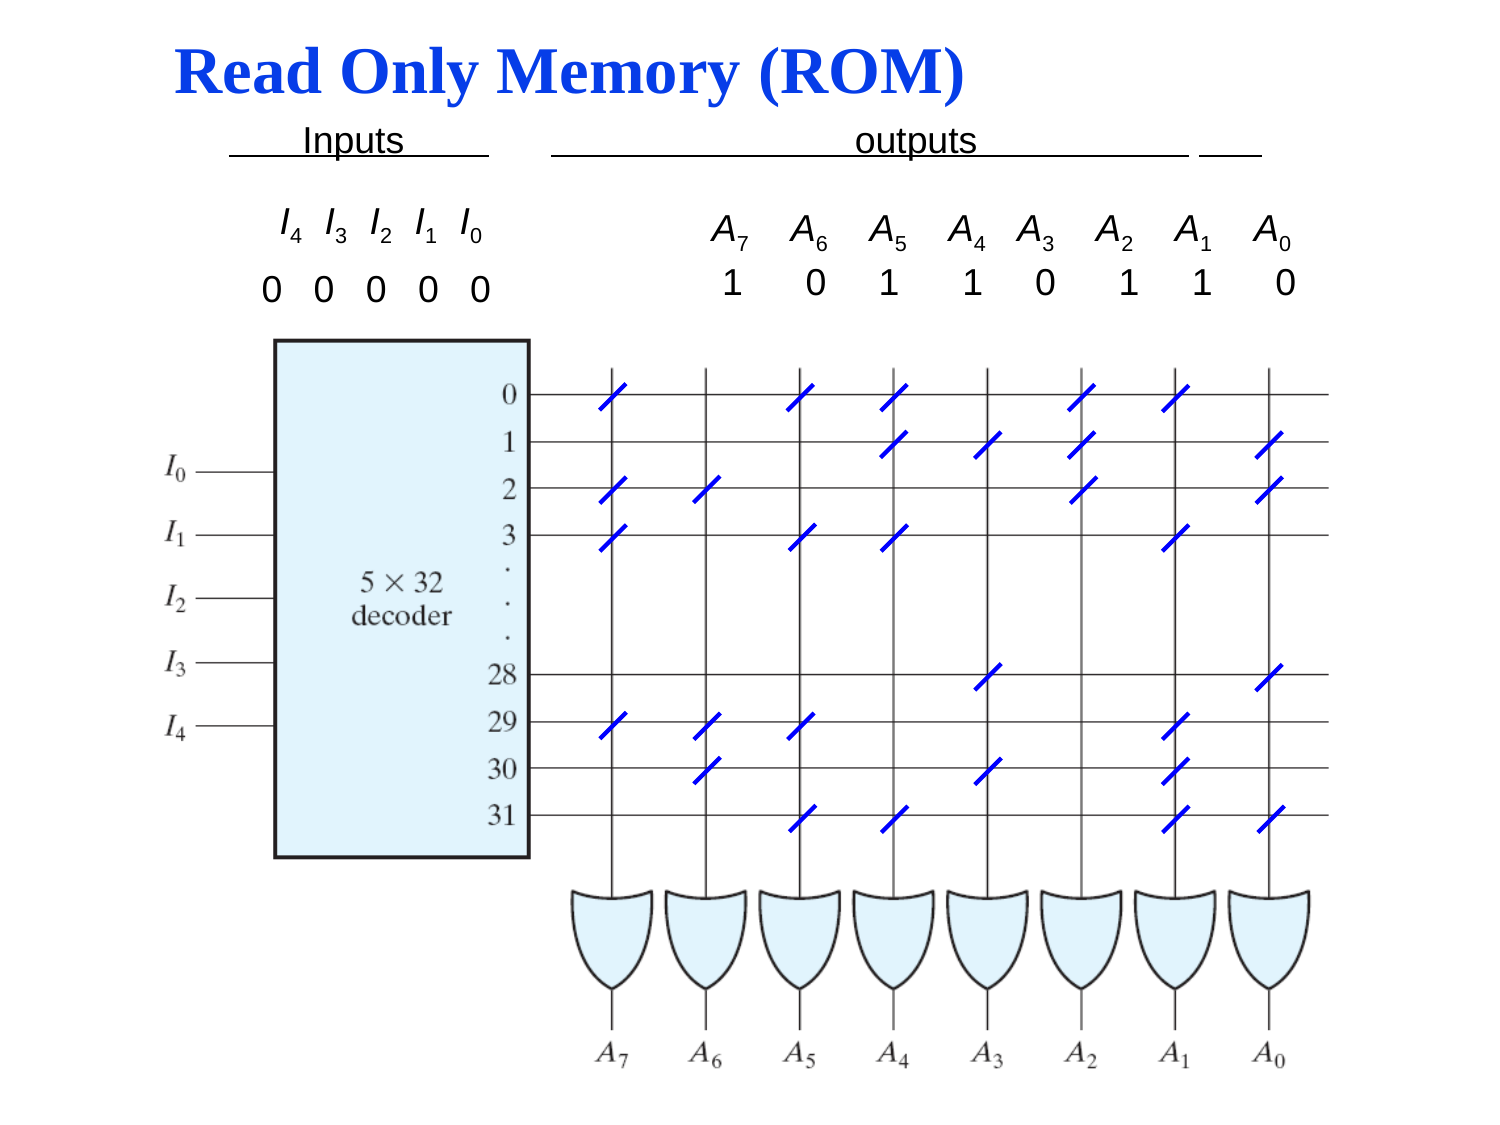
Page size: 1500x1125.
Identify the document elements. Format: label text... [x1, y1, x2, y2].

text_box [159, 345, 1329, 1074]
text_box Read Only Memory (ROM) [159, 31, 1459, 109]
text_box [58, 113, 1420, 338]
